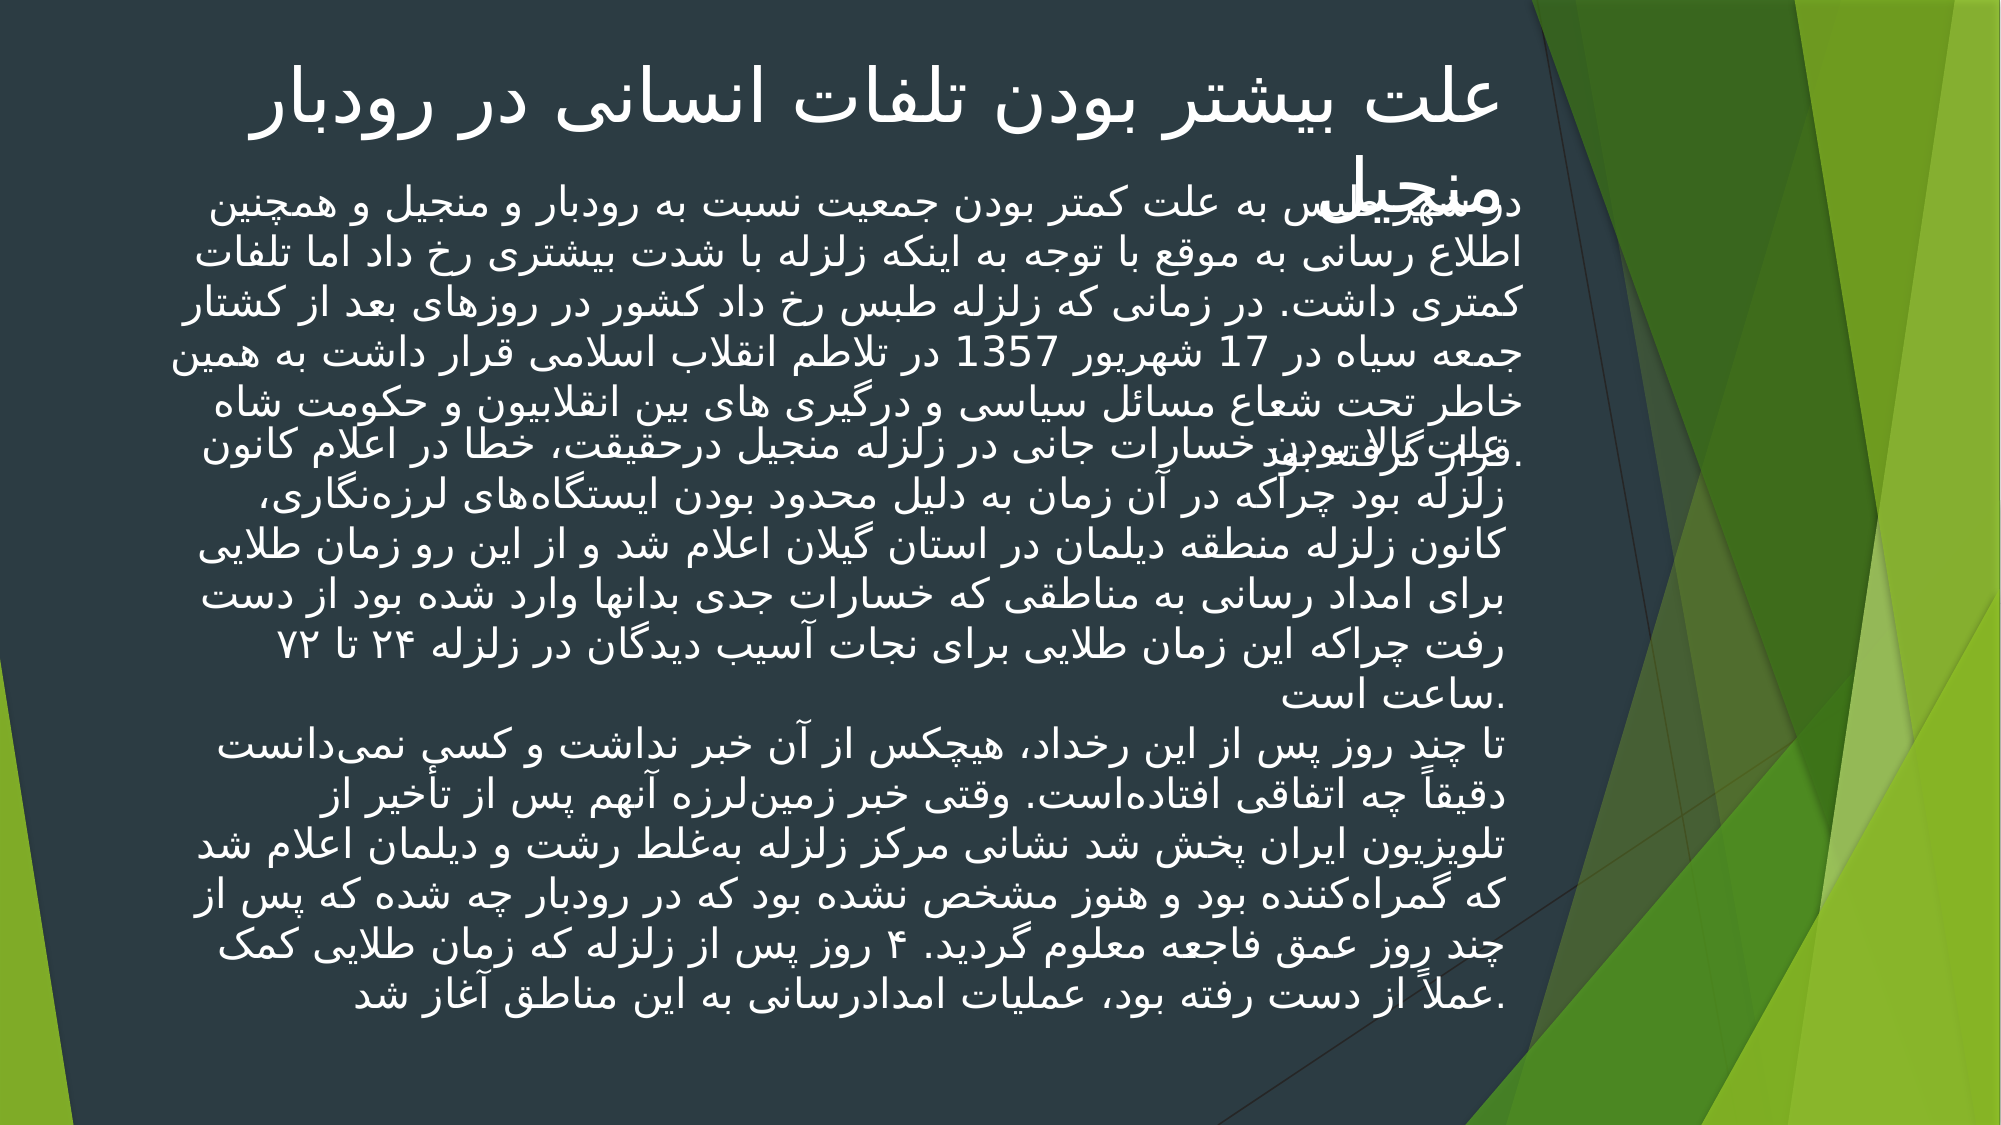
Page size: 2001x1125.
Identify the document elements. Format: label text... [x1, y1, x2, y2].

title علت بیشتر بودن تلفات انسانی در رودبار منجیل [111, 40, 1522, 258]
text_box در شهر طبس به علت کمتر بودن جمعیت نسبت به رودبار و منجیل و همچنین اطلاع رسانی به موقع با توجه به اینکه زلزله با شدت بیشتری رخ داد اما تلفات کمتری داشت. در زمانی که زلزله طبس رخ داد کشور در روزهای بعد از کشتار جمعه سیاه در 17 شهریور 1357 در تلاطم انقلاب اسلامی قرار داشت به همین خاطر تحت شعاع مسائل سیاسی و درگیری های بین انقلابیون و حکومت شاه قرار گرفته بود. [146, 167, 1539, 482]
text_box علت بالا بودن خسارات جانی در زلزله منجیل درحقیقت، خطا در اعلام کانون زلزله بود چراکه در آن زمان به دلیل محدود بودن ایستگاه‌های لرزه‌نگاری، کانون زلزله منطقه دیلمان در استان گیلان اعلام شد و از این رو زمان طلایی برای امداد رسانی به مناطقی که خسارات جدی بدانها وارد شده بود از دست رفت چراکه این زمان طلایی برای نجات آسیب دیدگان در زلزله ۲۴ تا ۷۲ ساعت است. تا چند روز پس از این رخداد، هیچکس از آن خبر نداشت و کسی نمی‌دانست دقیقاً چه اتفاقی افتاده‌است. وقتی خبر زمین‌لرزه آنهم پس از تأخیر از تلویزیون ایران پخش شد نشانی مرکز زلزله به‌غلط رشت و دیلمان اعلام شد که گمراه‌کننده بود و هنوز مشخص نشده بود که در رودبار چه شده که پس از چند روز عمق فاجعه معلوم گردید. ۴ روز پس از زلزله که زمان طلایی کمک عملاً از دست رفته بود، عملیات امدادرسانی به این مناطق آغاز شد. [164, 409, 1522, 1025]
